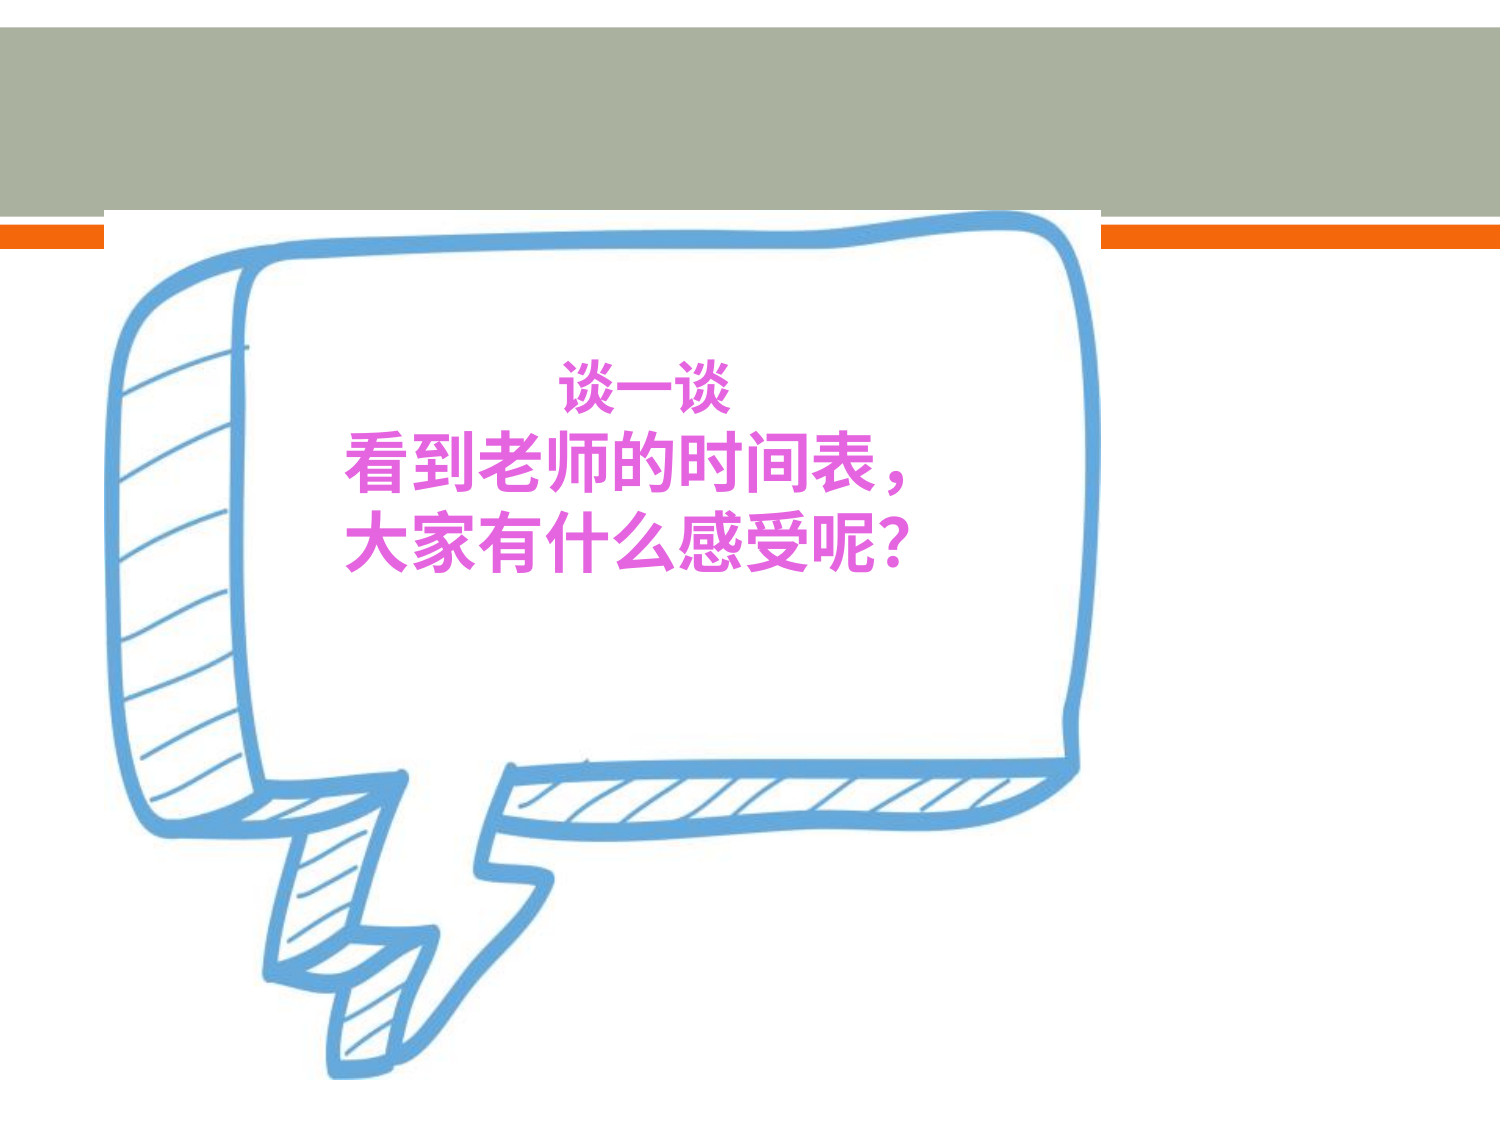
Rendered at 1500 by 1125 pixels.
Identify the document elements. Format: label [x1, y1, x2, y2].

picture [104, 210, 1101, 1080]
